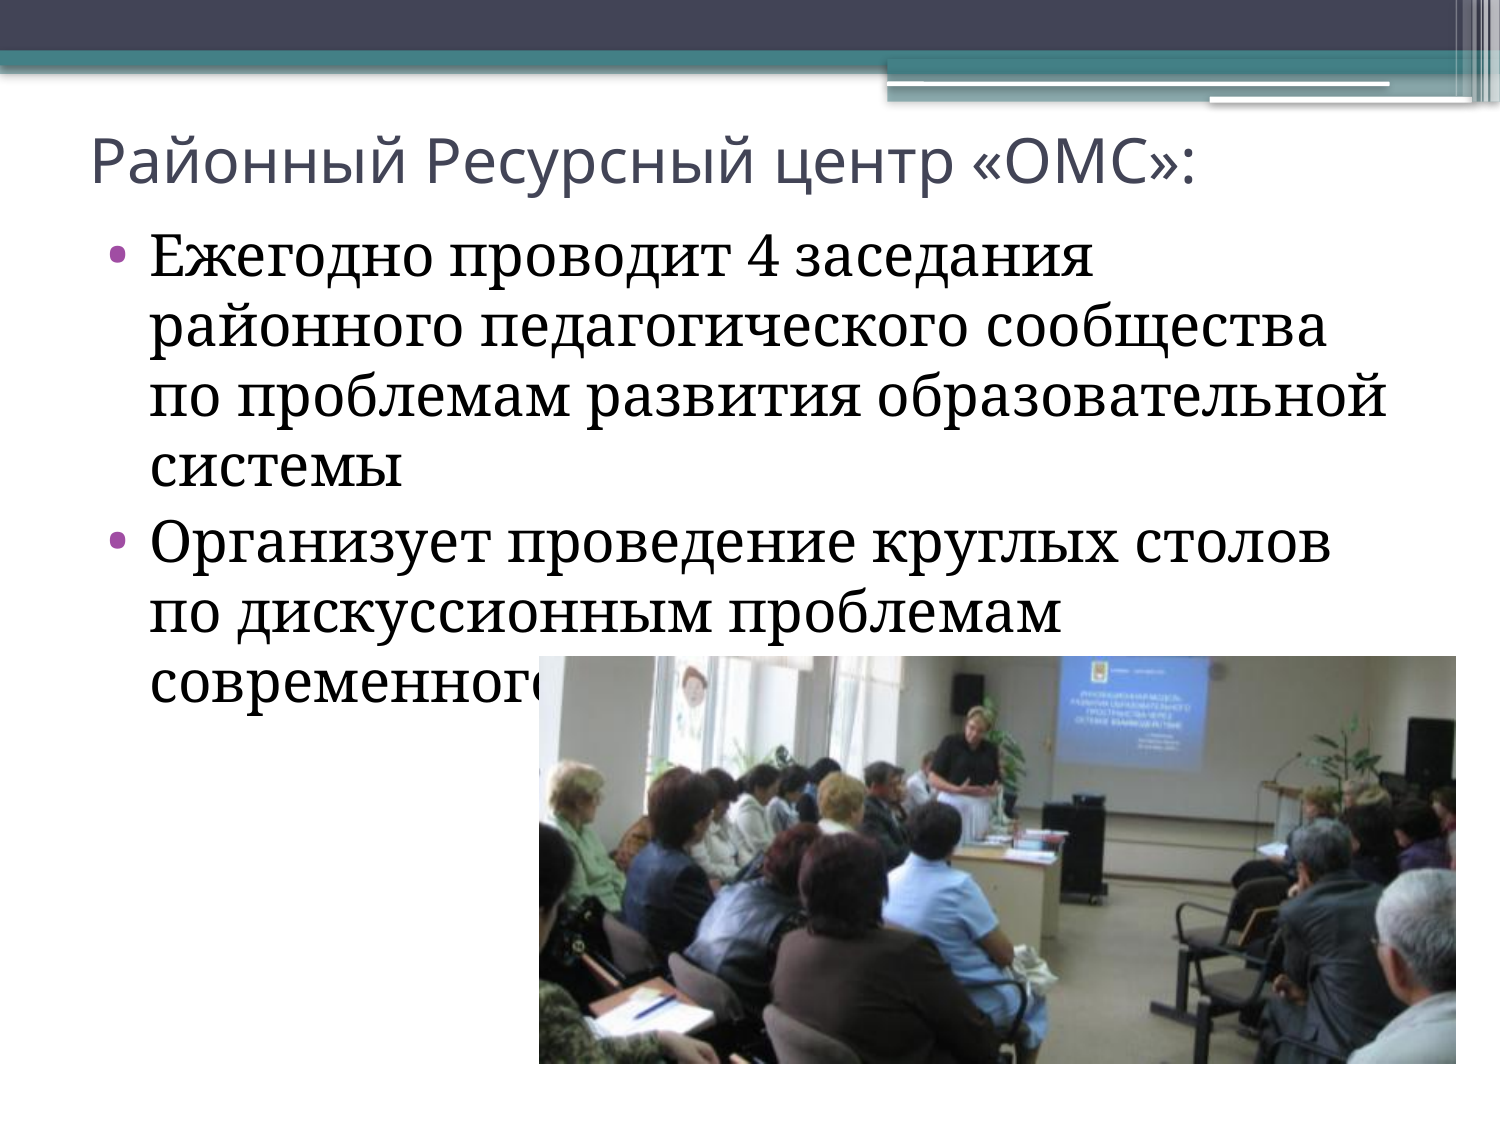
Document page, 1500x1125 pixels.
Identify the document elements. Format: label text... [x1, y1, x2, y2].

list Ежегодно проводит 4 заседания районного педагогического сообщества по проблемам развития образовательной системы Организует проведение круглых столов по дискуссионным проблемам современного образования [75, 210, 1425, 1079]
picture [538, 655, 1456, 1064]
title Районный Ресурсный центр «ОМС»: [75, 93, 1425, 210]
